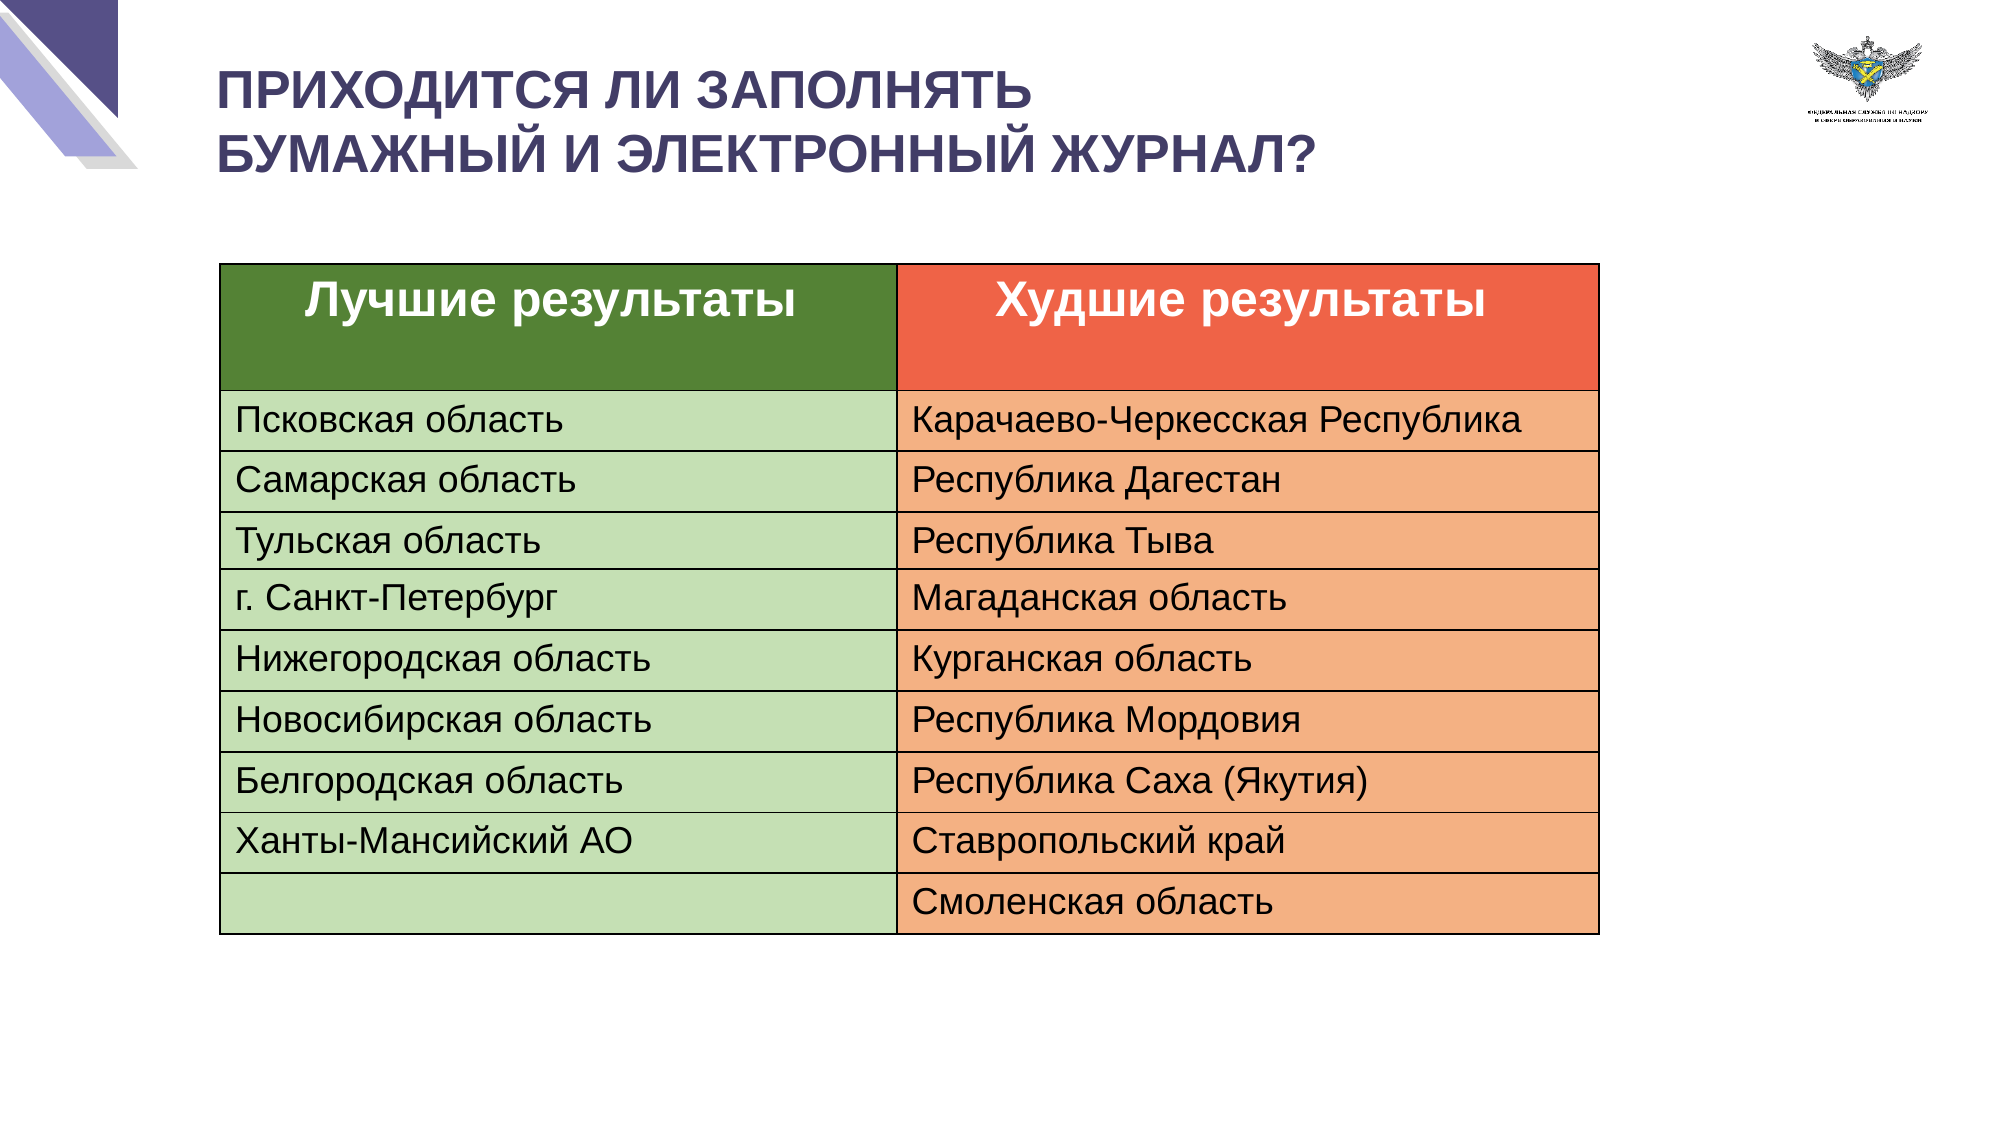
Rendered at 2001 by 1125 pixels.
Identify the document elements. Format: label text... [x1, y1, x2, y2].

table_cell Нижегородская область [221, 631, 896, 690]
table_cell Республика Дагестан [898, 452, 1598, 511]
table_cell Карачаево-Черкесская Республика [898, 391, 1598, 450]
table_cell г. Санкт-Петербург [221, 570, 896, 629]
table_cell Псковская область [221, 391, 896, 450]
table_cell Курганская область [898, 631, 1598, 690]
table_cell Республика Тыва [898, 513, 1598, 568]
table_cell Магаданская область [898, 570, 1598, 629]
table_cell Ханты-Мансийский АО [221, 813, 896, 872]
table_cell [221, 874, 896, 933]
table_cell Белгородская область [221, 753, 896, 812]
table_cell Новосибирская область [221, 692, 896, 751]
table_cell Самарская область [221, 452, 896, 511]
text_box ПРИХОДИТСЯ ЛИ ЗАПОЛНЯТЬ БУМАЖНЫЙ И ЭЛЕКТРОННЫЙ ЖУРНАЛ? [202, 47, 1378, 191]
picture [1808, 35, 1928, 122]
table_cell Ставропольский край [898, 813, 1598, 872]
table_header Худшие результаты [898, 265, 1598, 390]
table_cell Тульская область [221, 513, 896, 568]
table_cell Республика Мордовия [898, 692, 1598, 751]
table_header Лучшие результаты [221, 265, 896, 390]
table_cell Республика Саха (Якутия) [898, 753, 1598, 812]
table_cell Смоленская область [898, 874, 1598, 933]
